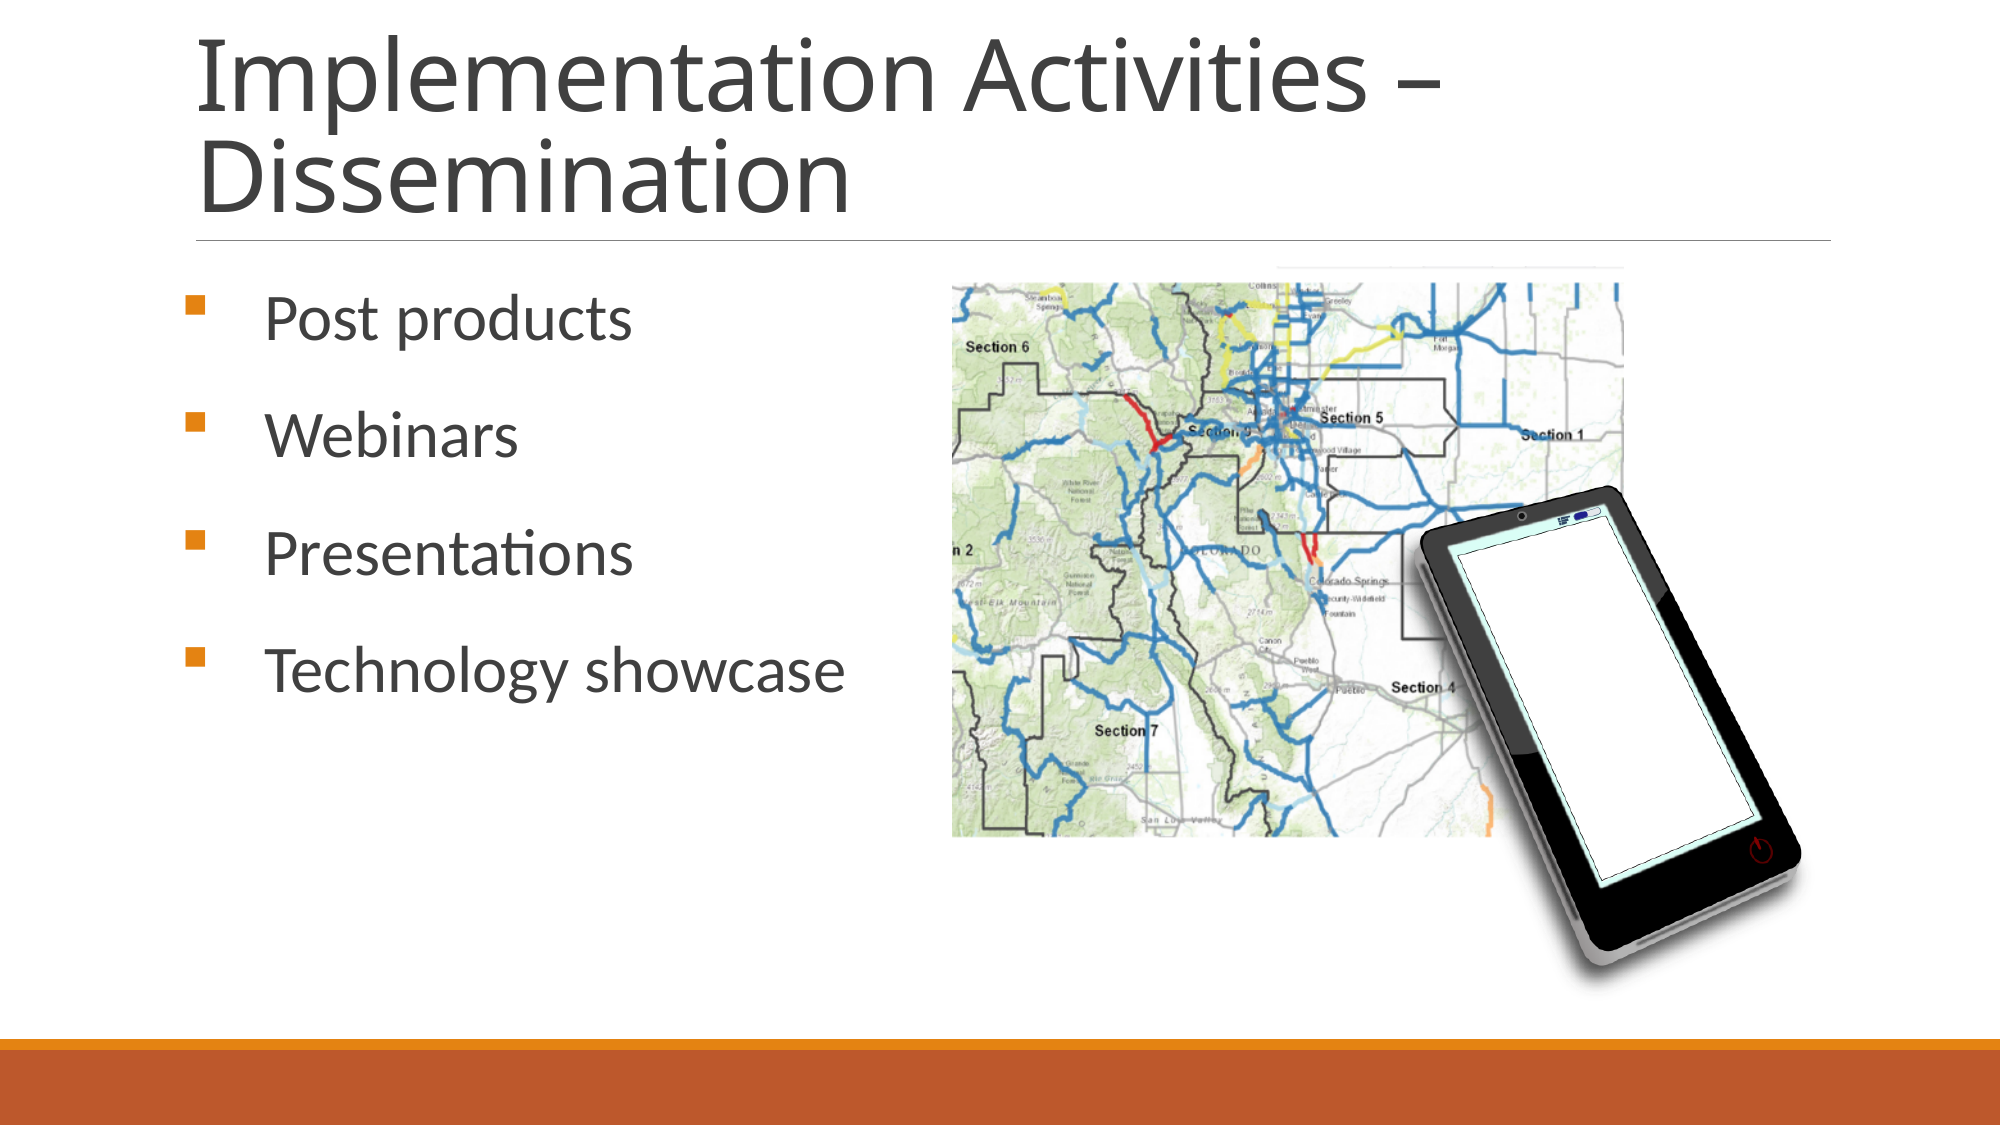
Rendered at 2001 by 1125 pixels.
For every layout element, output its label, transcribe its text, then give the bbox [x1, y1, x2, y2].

title Implementation Activities – Dissemination [180, 2, 1830, 241]
picture [951, 265, 1625, 850]
list Post products Webinars Presentations Technology showcase [180, 265, 990, 926]
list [1362, 406, 1831, 1068]
